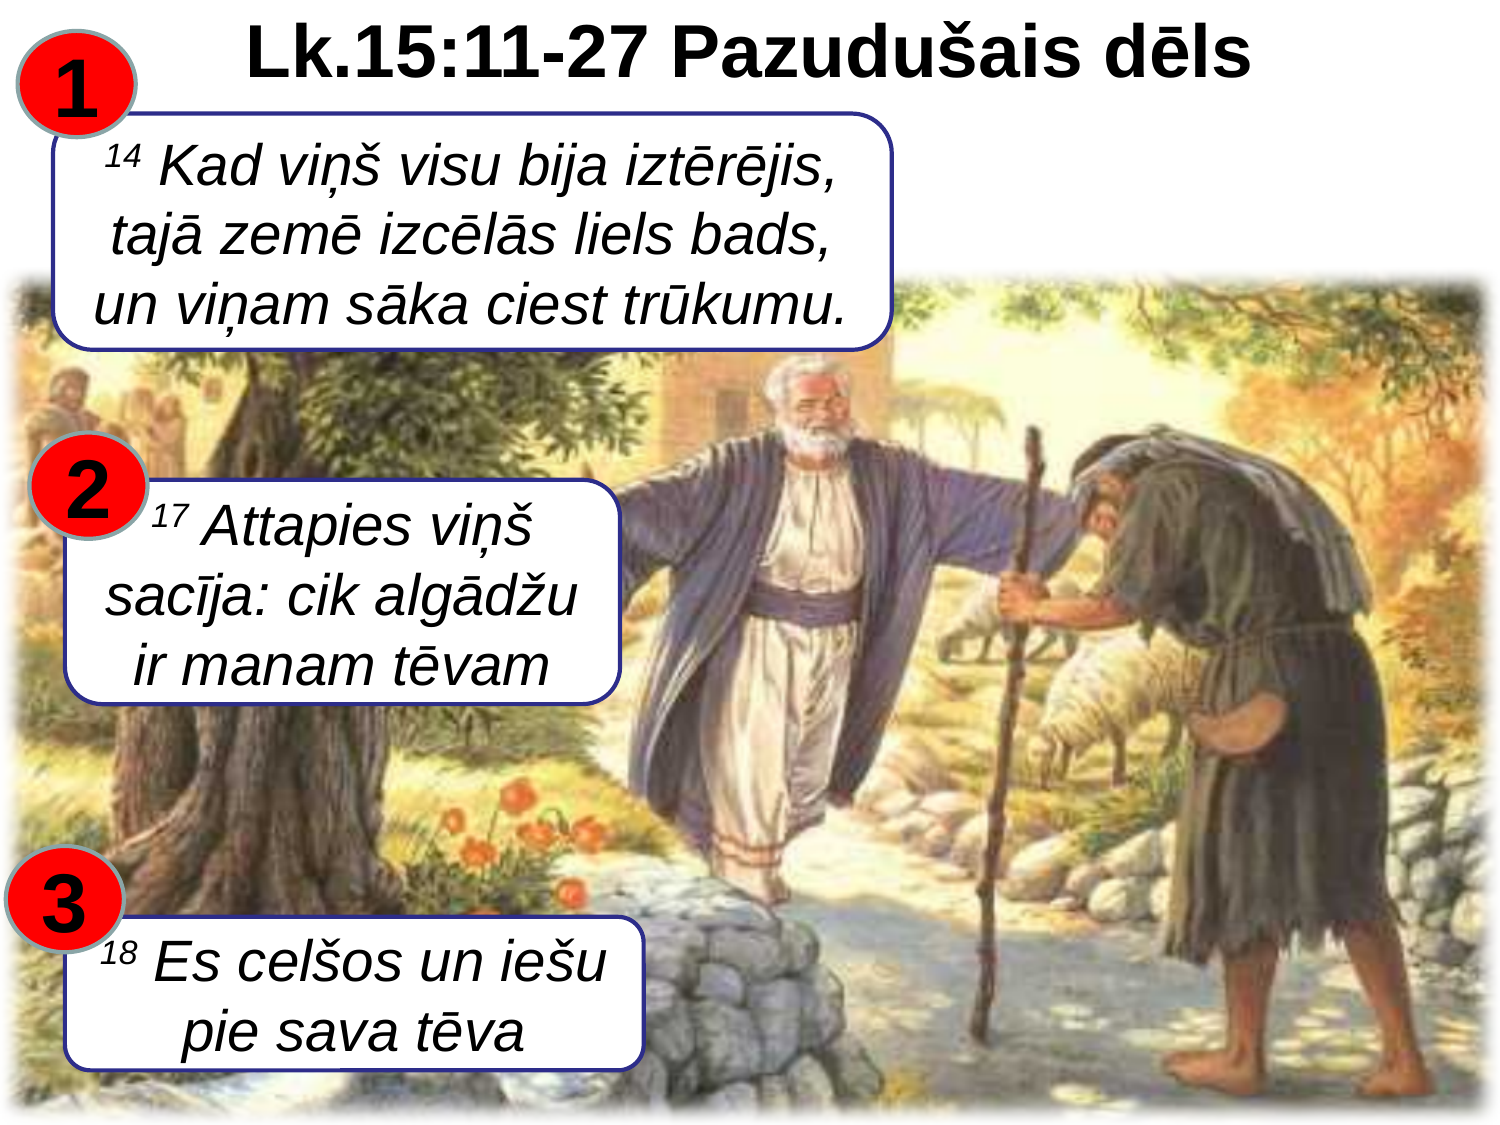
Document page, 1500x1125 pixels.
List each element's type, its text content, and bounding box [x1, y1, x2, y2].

picture [0, 266, 1500, 1125]
text_box Lk.15:11-27 Pazudušais dēls [0, 0, 1500, 113]
text_box 14 Kad viņš visu bija iztērējis, tajā zemē izcēlās liels bads, un viņam sāka ciest trūkumu. [50, 111, 894, 265]
text_box 1 [15, 28, 138, 140]
